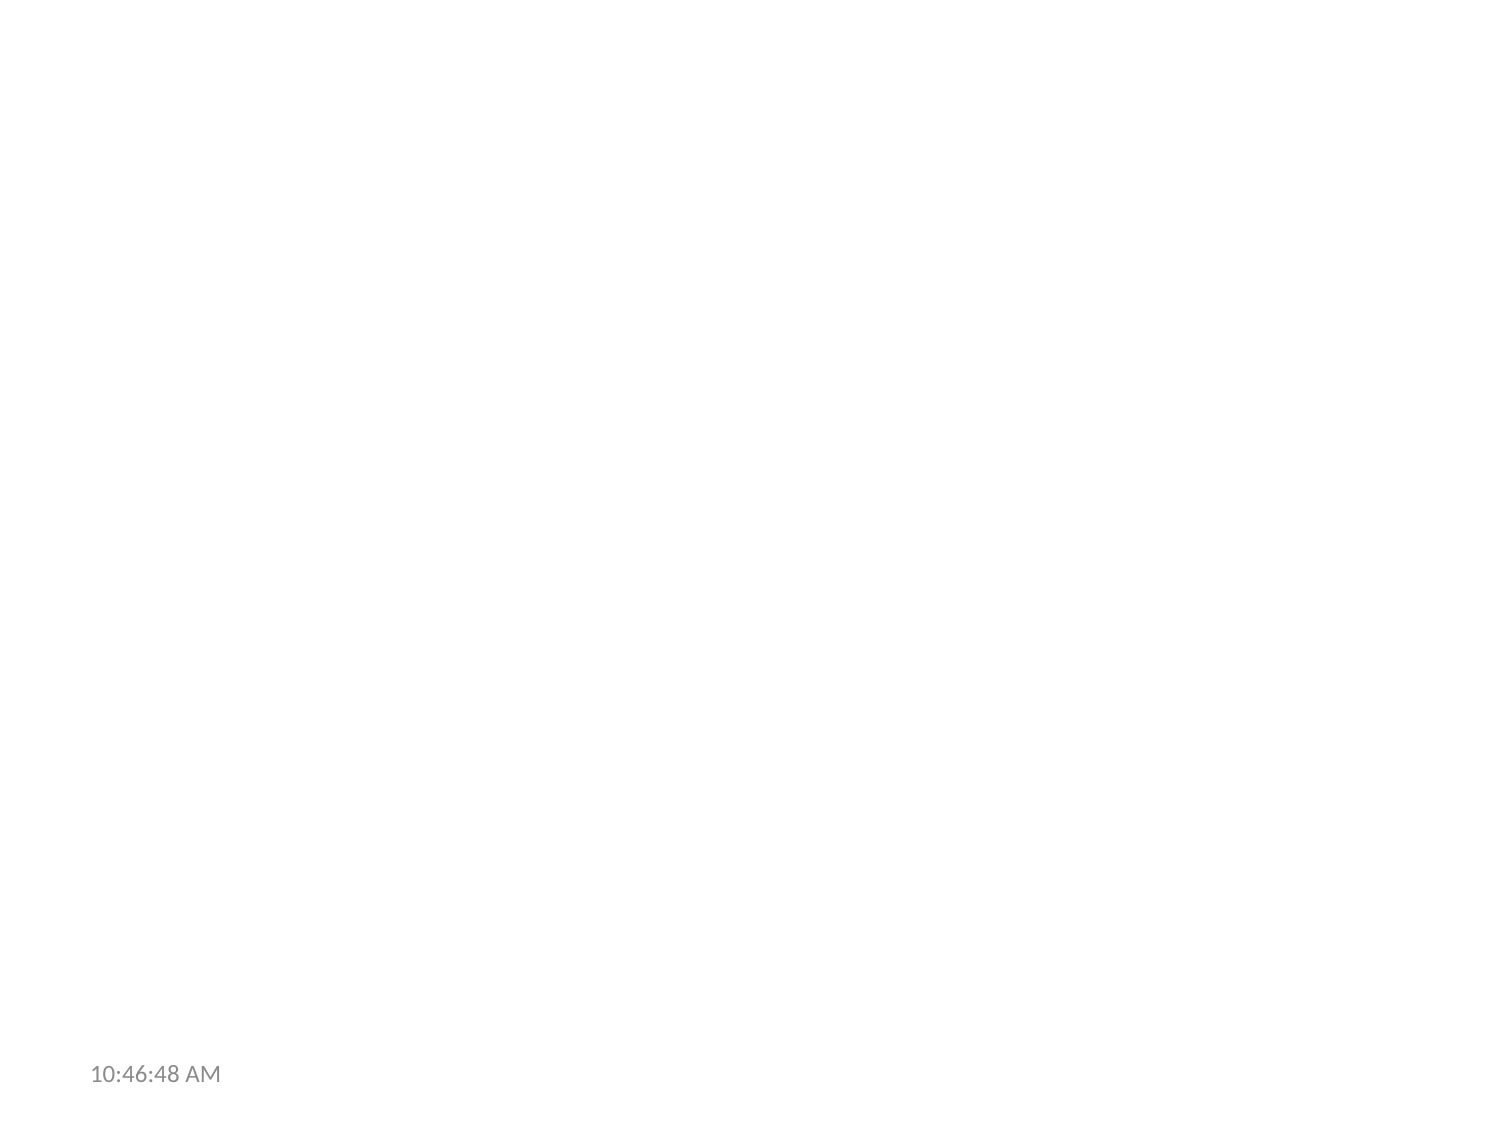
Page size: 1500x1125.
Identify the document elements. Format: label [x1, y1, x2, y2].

slide_number [75, 1042, 425, 1103]
